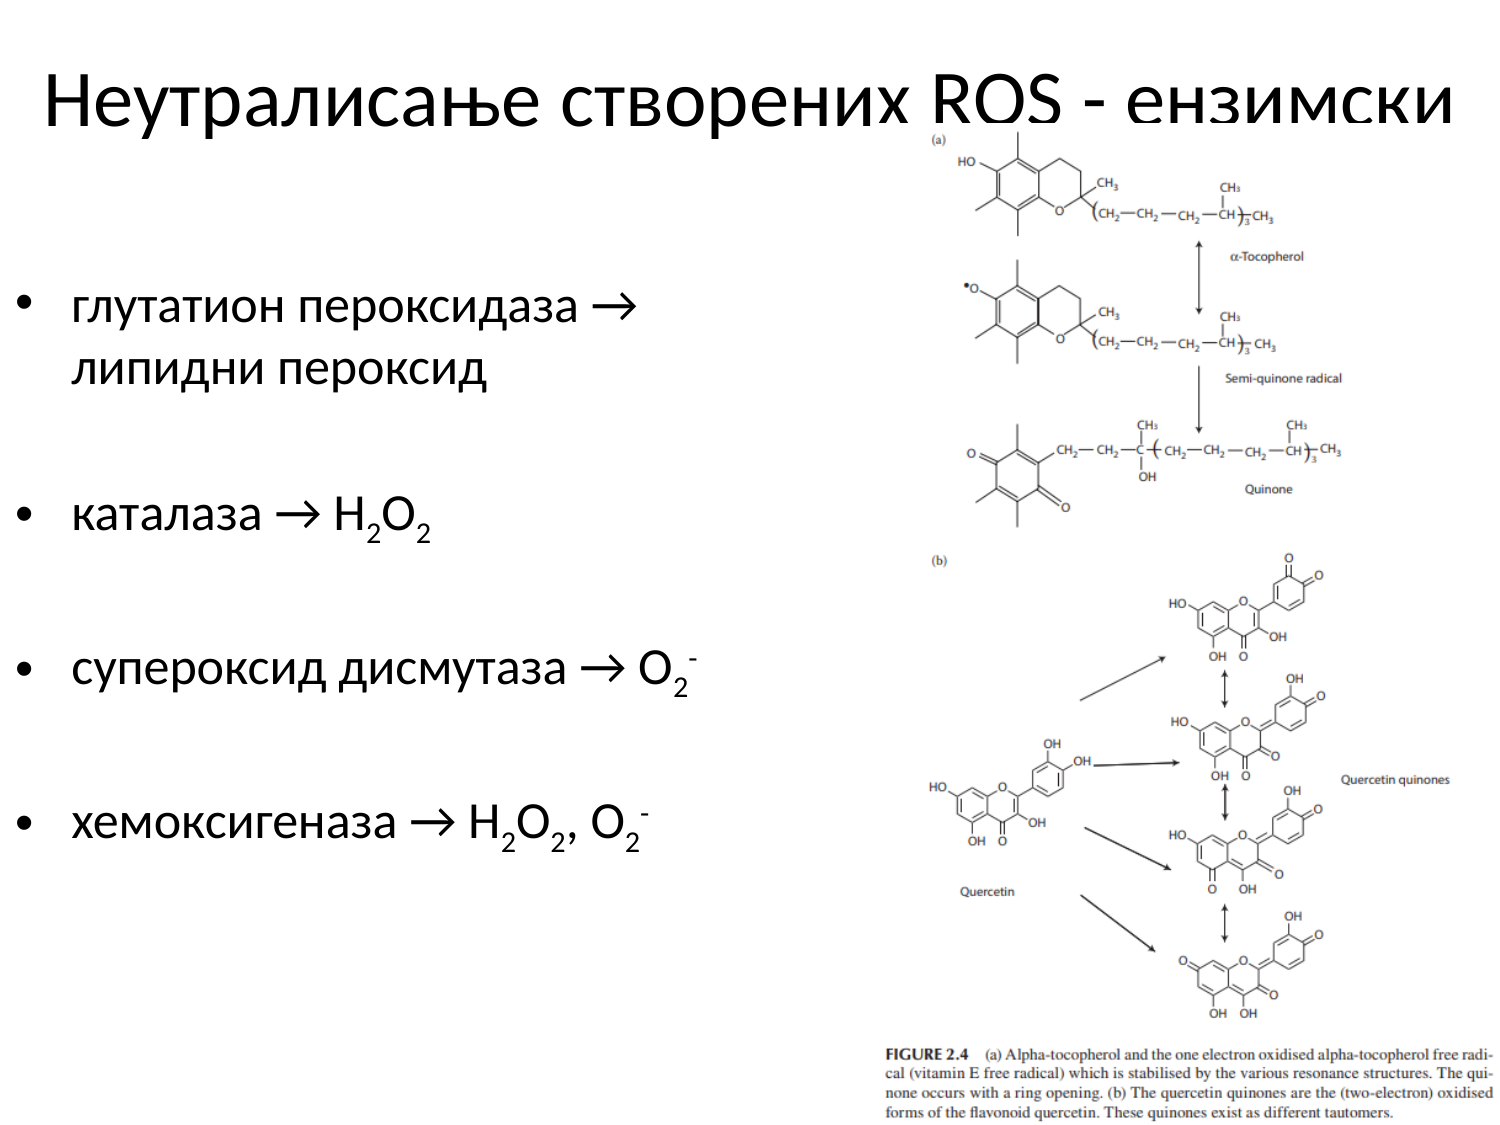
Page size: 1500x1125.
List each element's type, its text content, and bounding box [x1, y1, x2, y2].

list глутатион пероксидаза → липидни пероксид каталаза → Н2О2 супероксид дисмутаза → О2- хемоксигеназа → Н2О2, О2- [0, 262, 844, 575]
title Неутралисање створених ROS - ензимски [0, 0, 1500, 188]
picture [877, 123, 1500, 1125]
